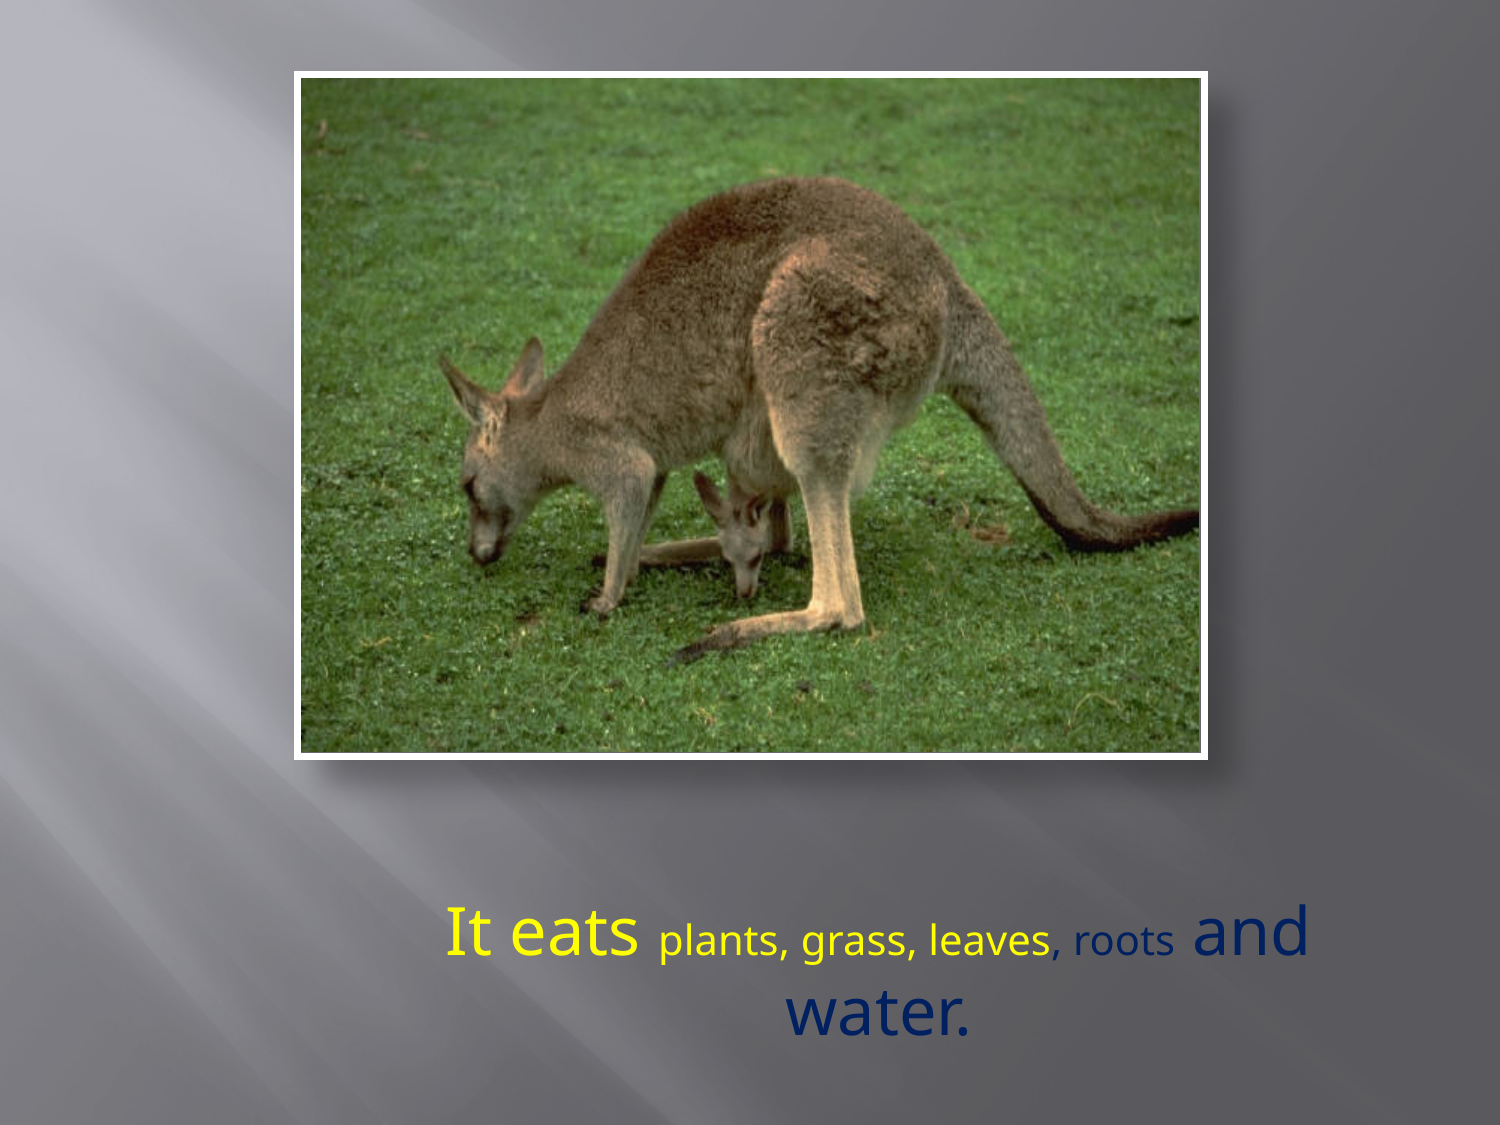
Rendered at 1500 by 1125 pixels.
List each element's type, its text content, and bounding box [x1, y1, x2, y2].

picture [300, 77, 1202, 754]
list It eats plants, grass, leaves, roots and water. [411, 881, 1346, 1060]
